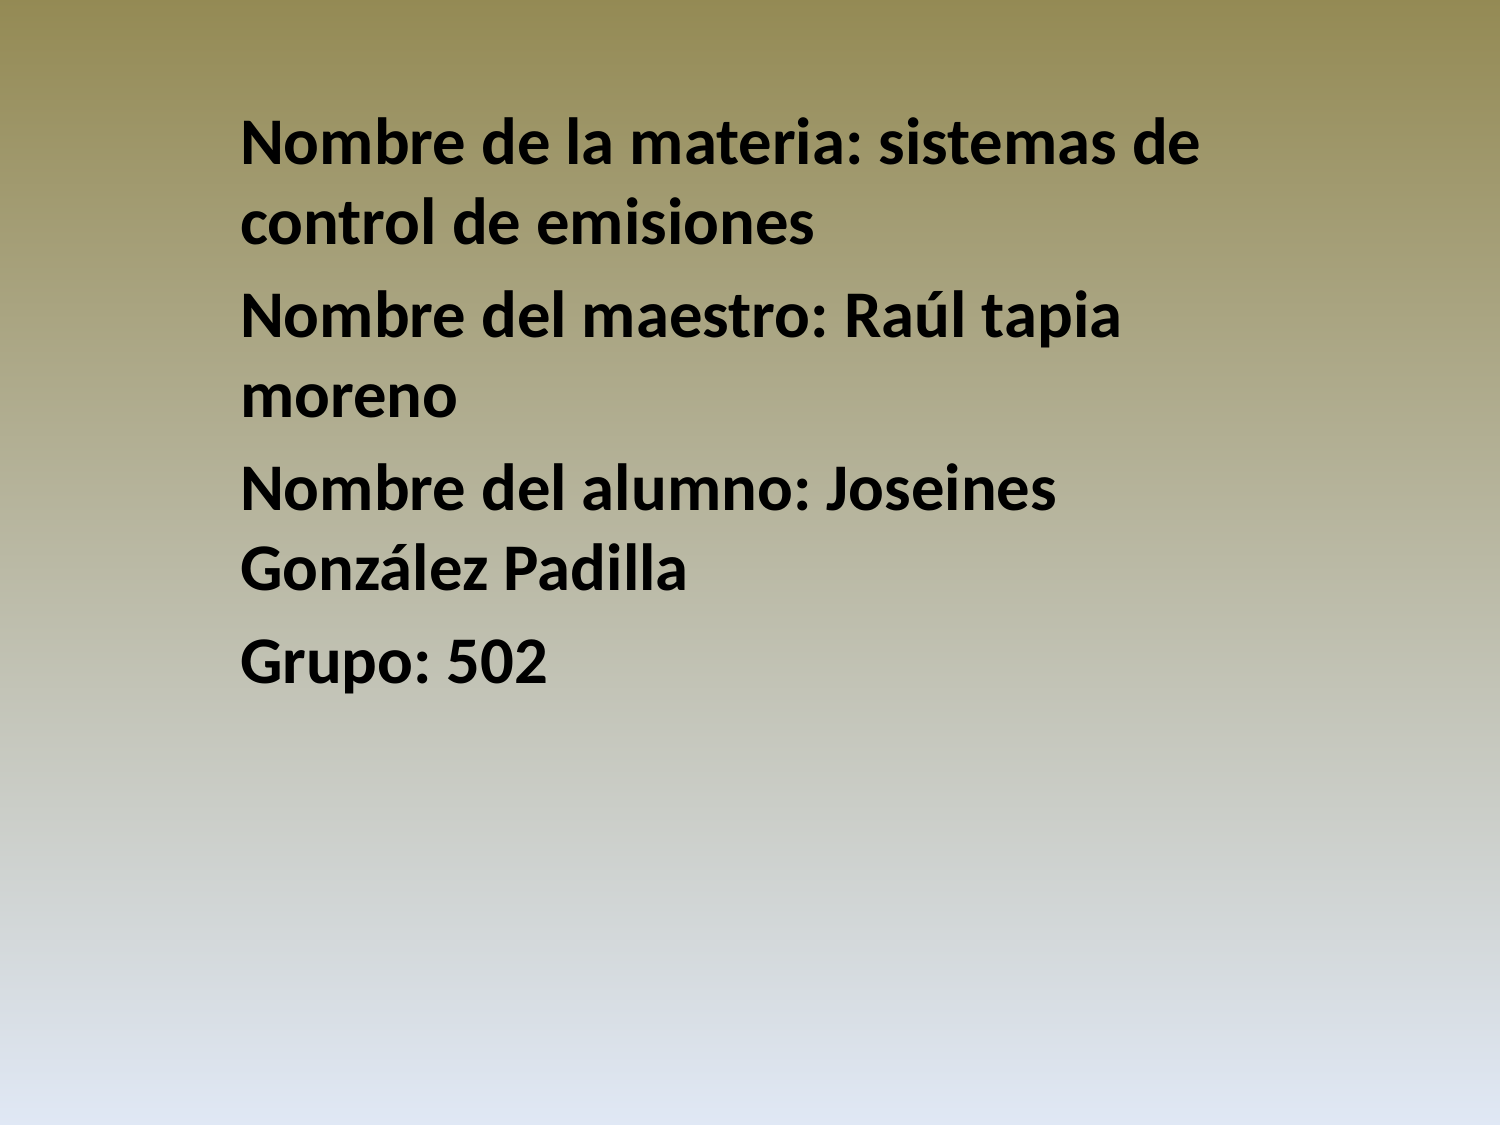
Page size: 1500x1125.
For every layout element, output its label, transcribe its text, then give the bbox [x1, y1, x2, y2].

subtitle Nombre de la materia: sistemas de control de emisiones Nombre del maestro: Raúl tapia moreno Nombre del alumno: Joseines González Padilla Grupo: 502 [225, 90, 1275, 925]
